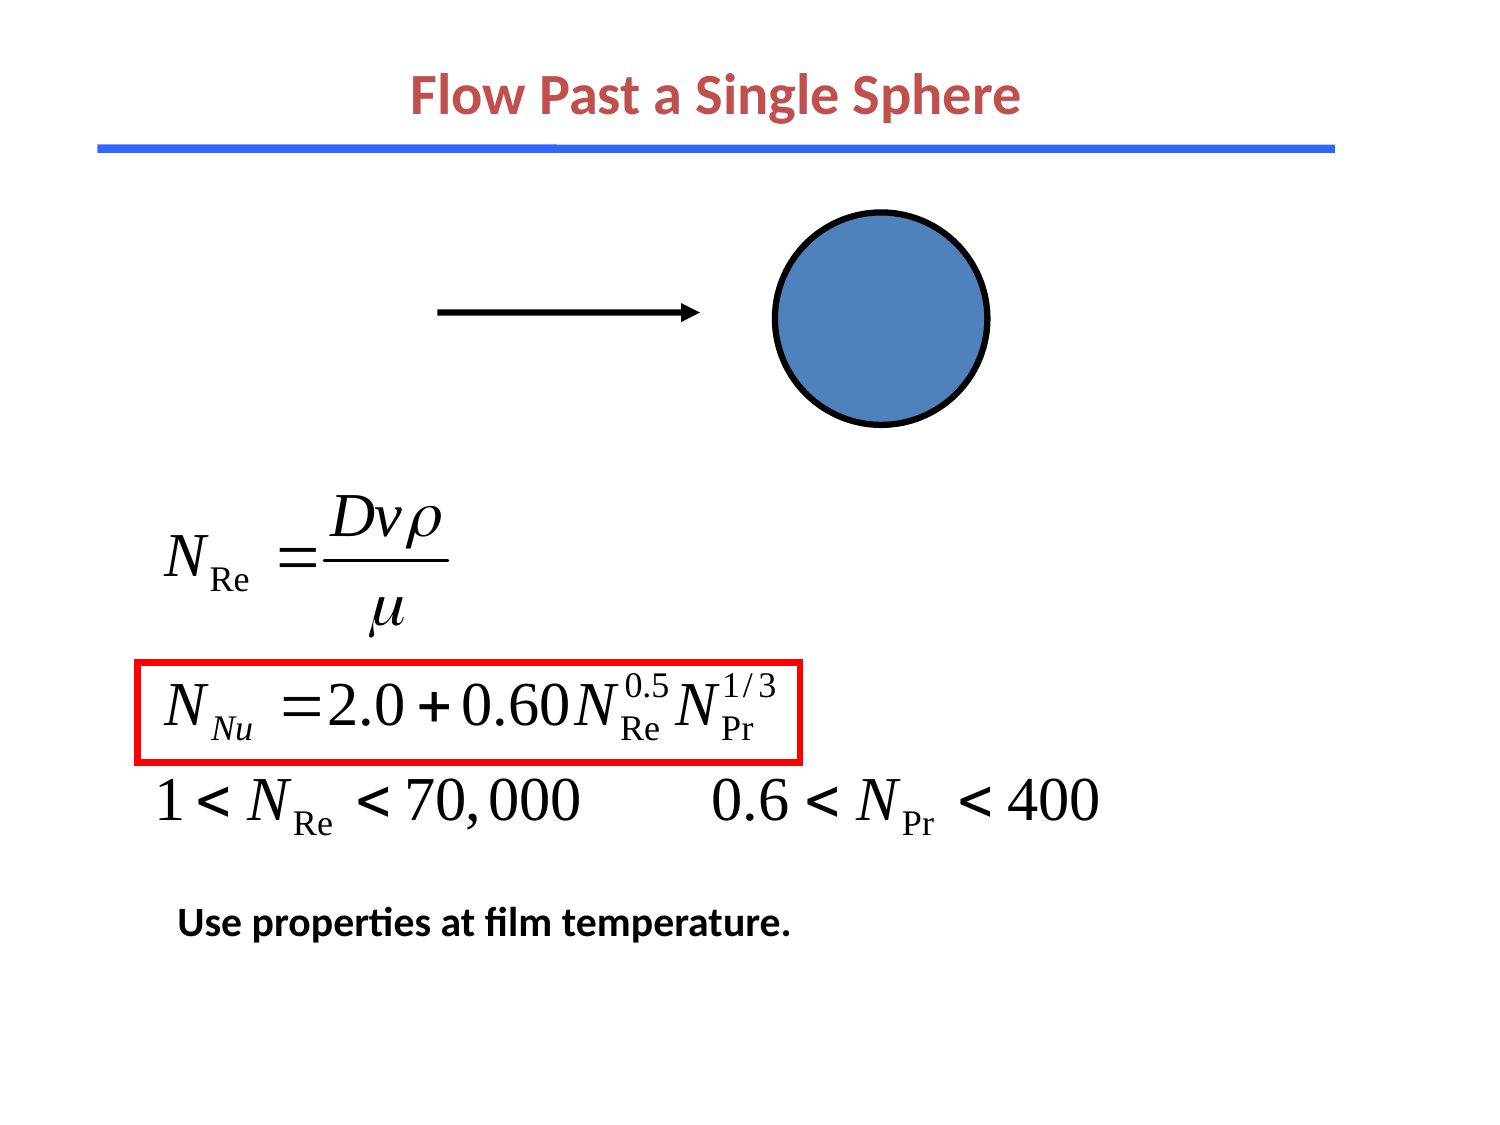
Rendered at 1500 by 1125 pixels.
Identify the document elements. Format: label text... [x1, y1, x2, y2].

text_box [137, 662, 144, 763]
text_box [437, 306, 700, 319]
text_box Flow Past a Single Sphere [84, 48, 1348, 134]
text_box Use properties at film temperature. [162, 887, 1300, 953]
text_box [774, 212, 988, 425]
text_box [149, 474, 1113, 851]
